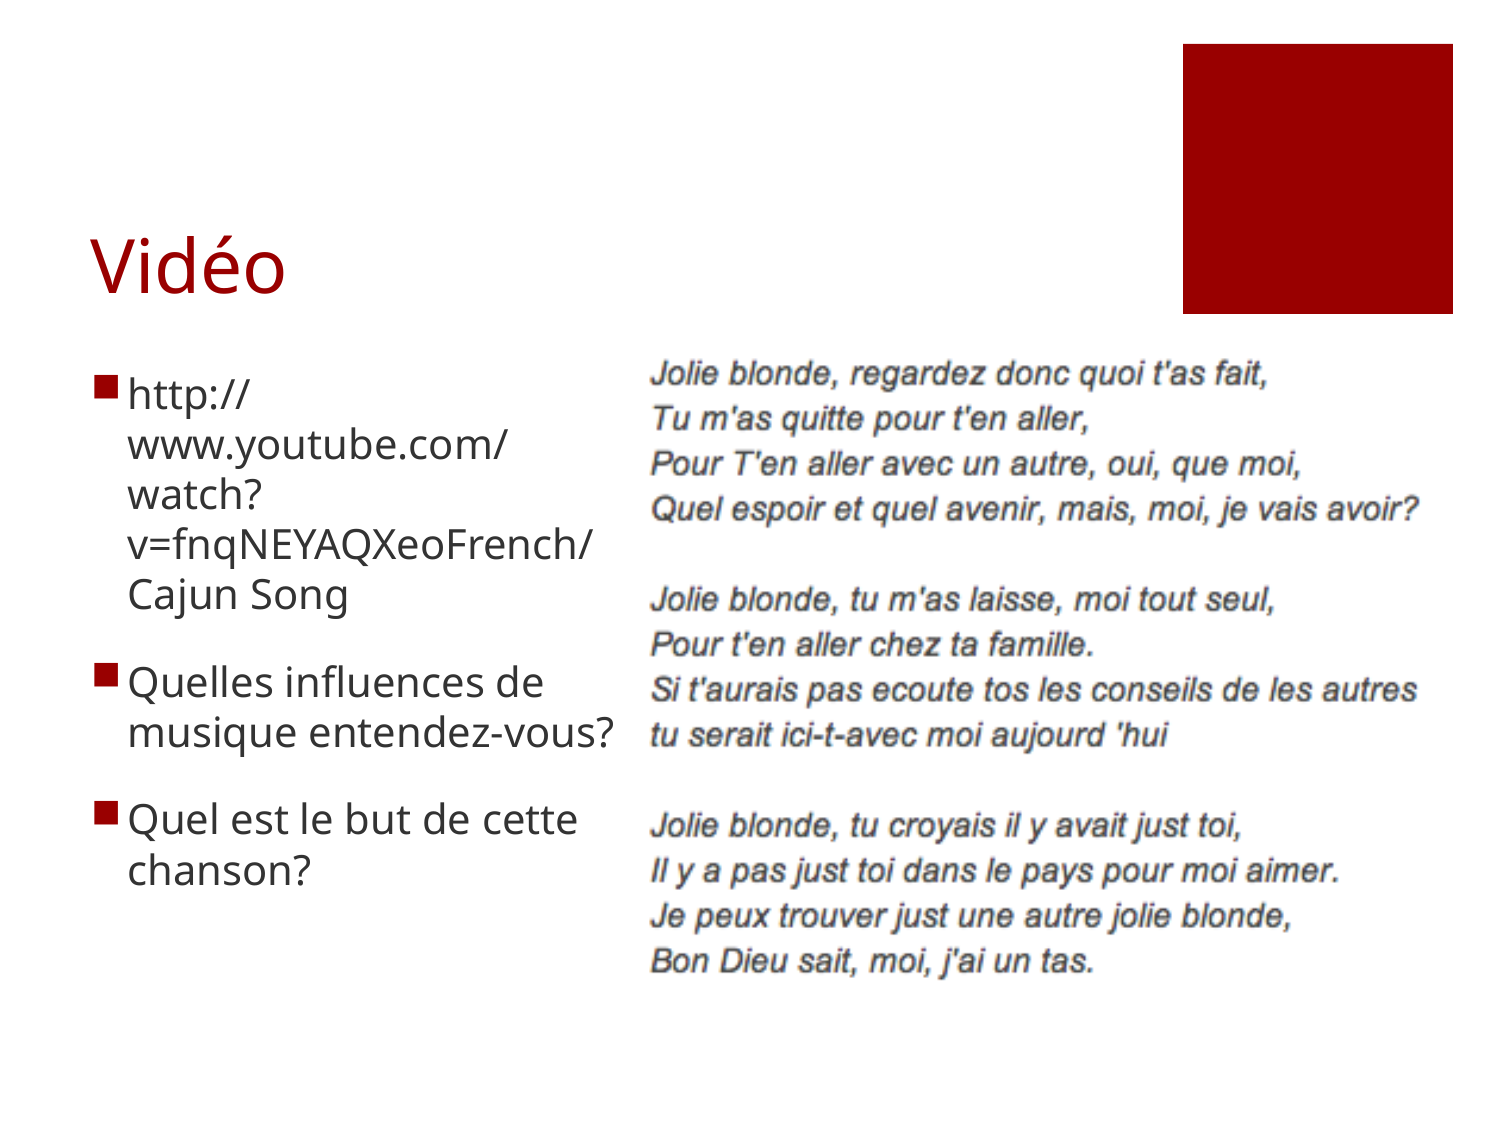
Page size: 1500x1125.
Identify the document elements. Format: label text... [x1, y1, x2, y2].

text_box [99, 632, 1168, 1084]
list http://www.youtube.com/watch?v=fnqNEYAQXeoFrench/Cajun Song Quelles influences de musique entendez-vous? Quel est le but de cette chanson? [75, 360, 629, 982]
picture [629, 356, 1484, 1017]
title Vidéo [75, 128, 1143, 316]
